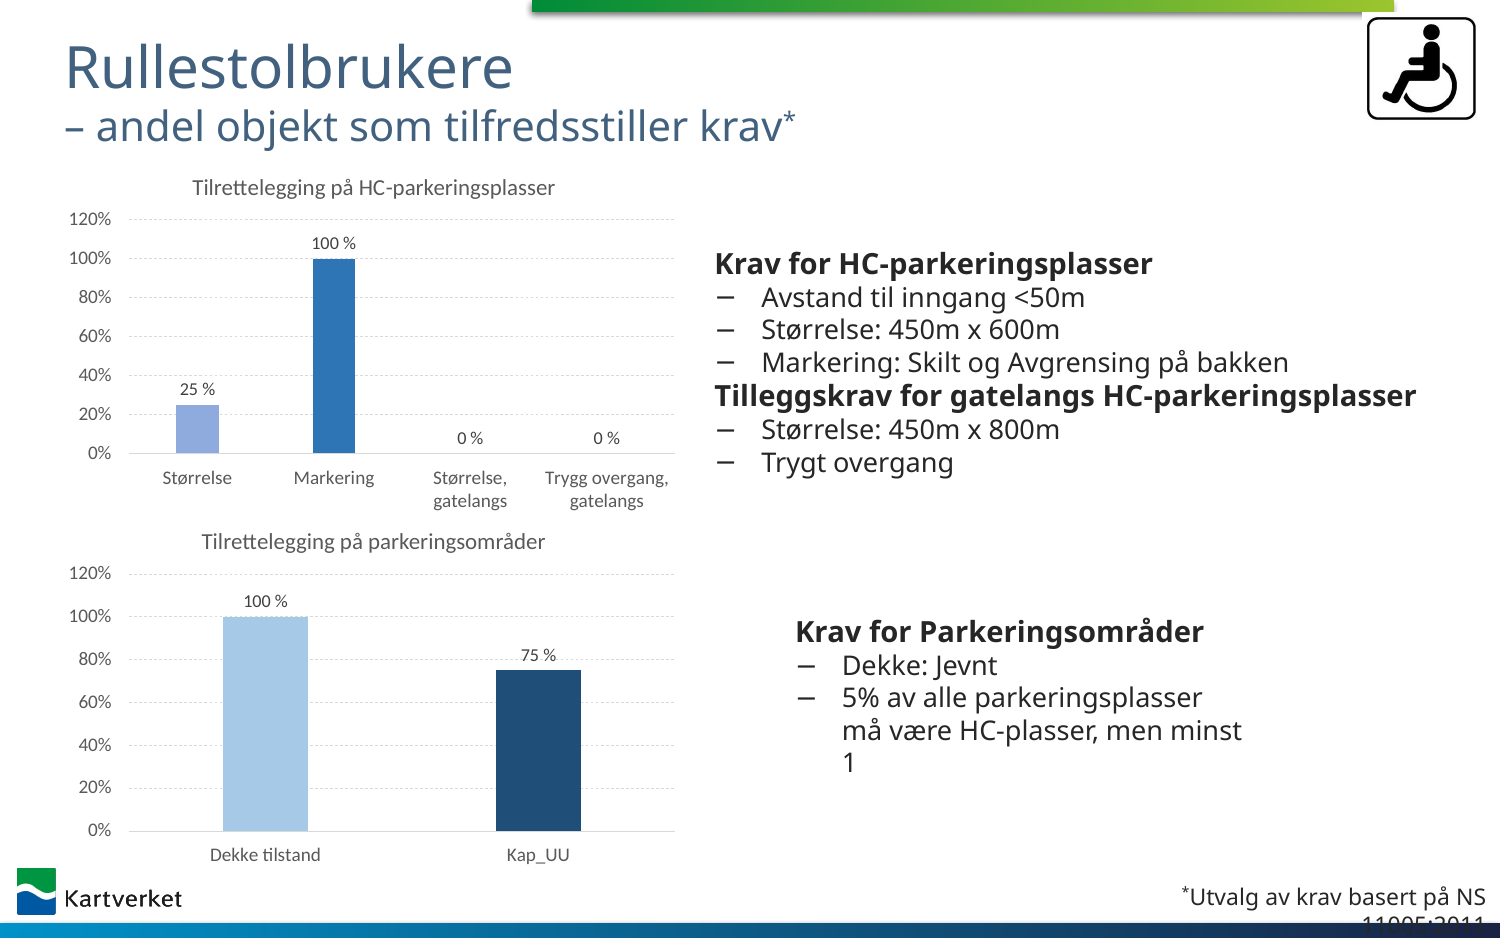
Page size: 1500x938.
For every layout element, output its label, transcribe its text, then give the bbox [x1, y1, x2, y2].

text_box *Utvalg av krav basert på NS 11005:2011 [1068, 873, 1500, 938]
picture [62, 520, 686, 874]
text_box Rullestolbrukere – andel objekt som tilfredsstiller krav* [49, 25, 1431, 158]
picture [1362, 12, 1481, 126]
picture [62, 166, 686, 519]
text_box Krav for HC-parkeringsplasser Avstand til inngang <50m Størrelse: 450m x 600m Markering: Skilt og Avgrensing på bakken Tilleggskrav for gatelangs HC-parkeringsplasser Størrelse: 450m x 800m Trygt overgang [699, 237, 1433, 485]
text_box Krav for Parkeringsområder Dekke: Jevnt 5% av alle parkeringsplasser må være HC-plasser, men minst 1 [780, 605, 1261, 786]
